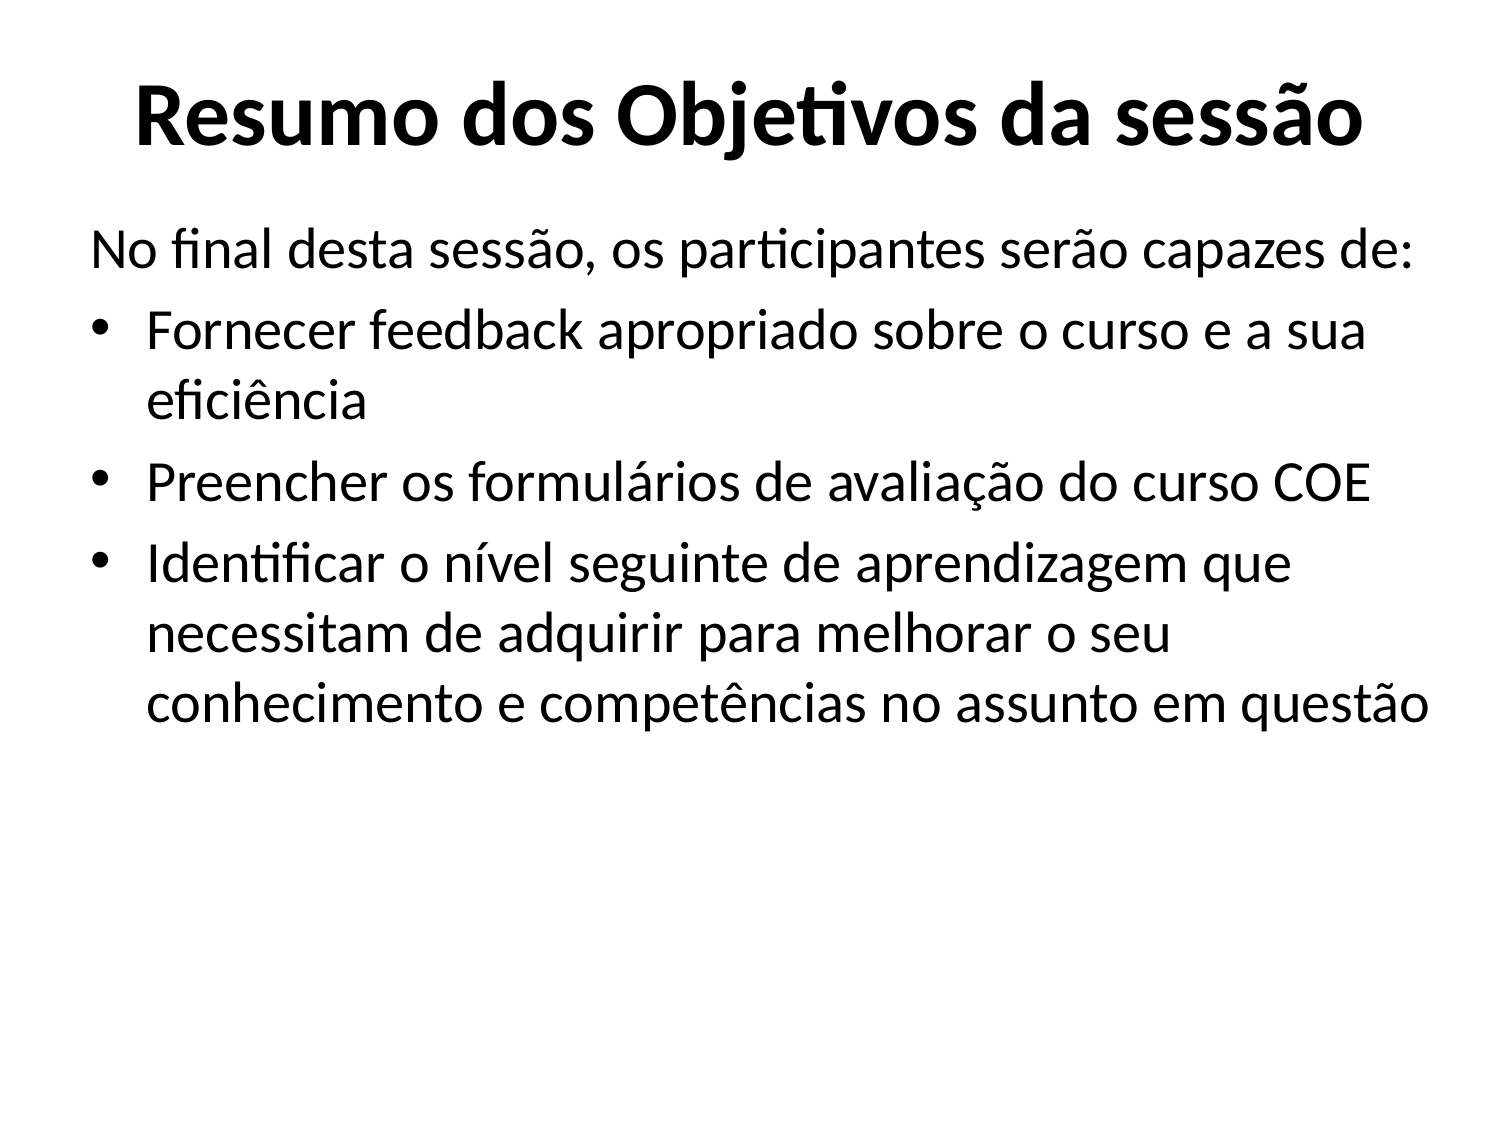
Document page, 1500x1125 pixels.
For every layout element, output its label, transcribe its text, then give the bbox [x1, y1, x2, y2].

title Resumo dos Objetivos da sessão [75, 45, 1425, 172]
list No final desta sessão, os participantes serão capazes de: Fornecer feedback apropriado sobre o curso e a sua eficiência Preencher os formulários de avaliação do curso COE Identificar o nível seguinte de aprendizagem que necessitam de adquirir para melhorar o seu conhecimento e competências no assunto em questão [75, 202, 1472, 1005]
